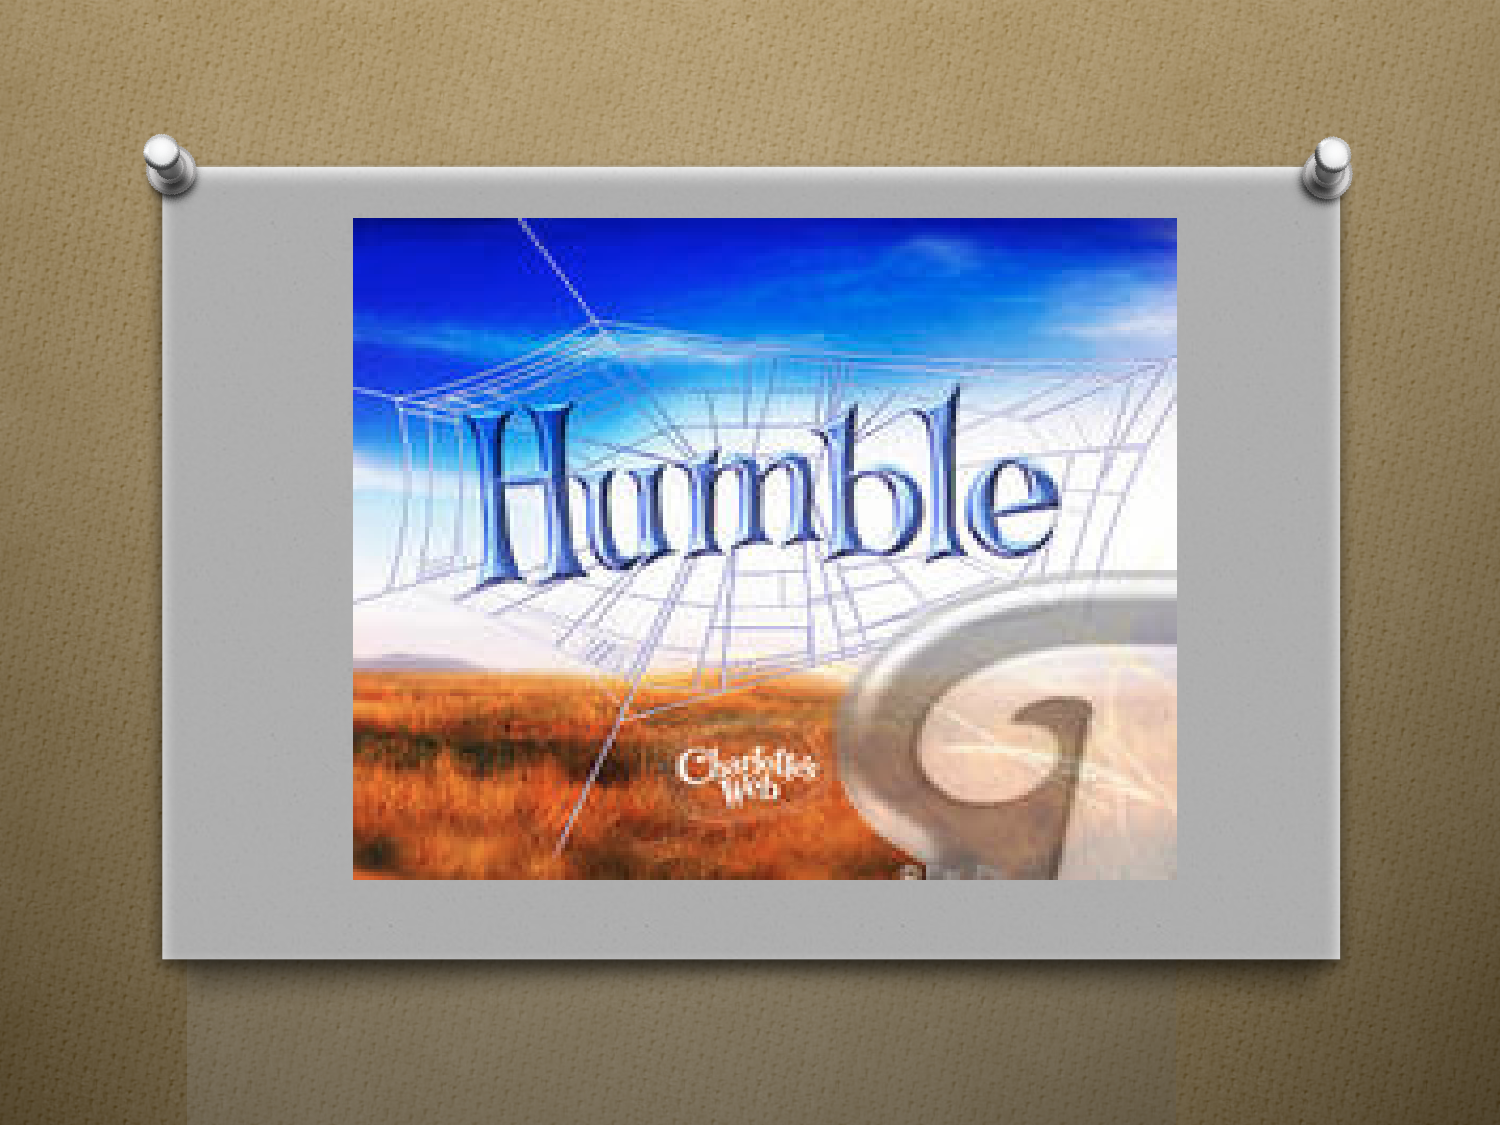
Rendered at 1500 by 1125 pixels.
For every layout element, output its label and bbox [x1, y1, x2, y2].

picture [1274, 109, 1396, 230]
picture [352, 218, 1177, 880]
picture [112, 100, 235, 224]
